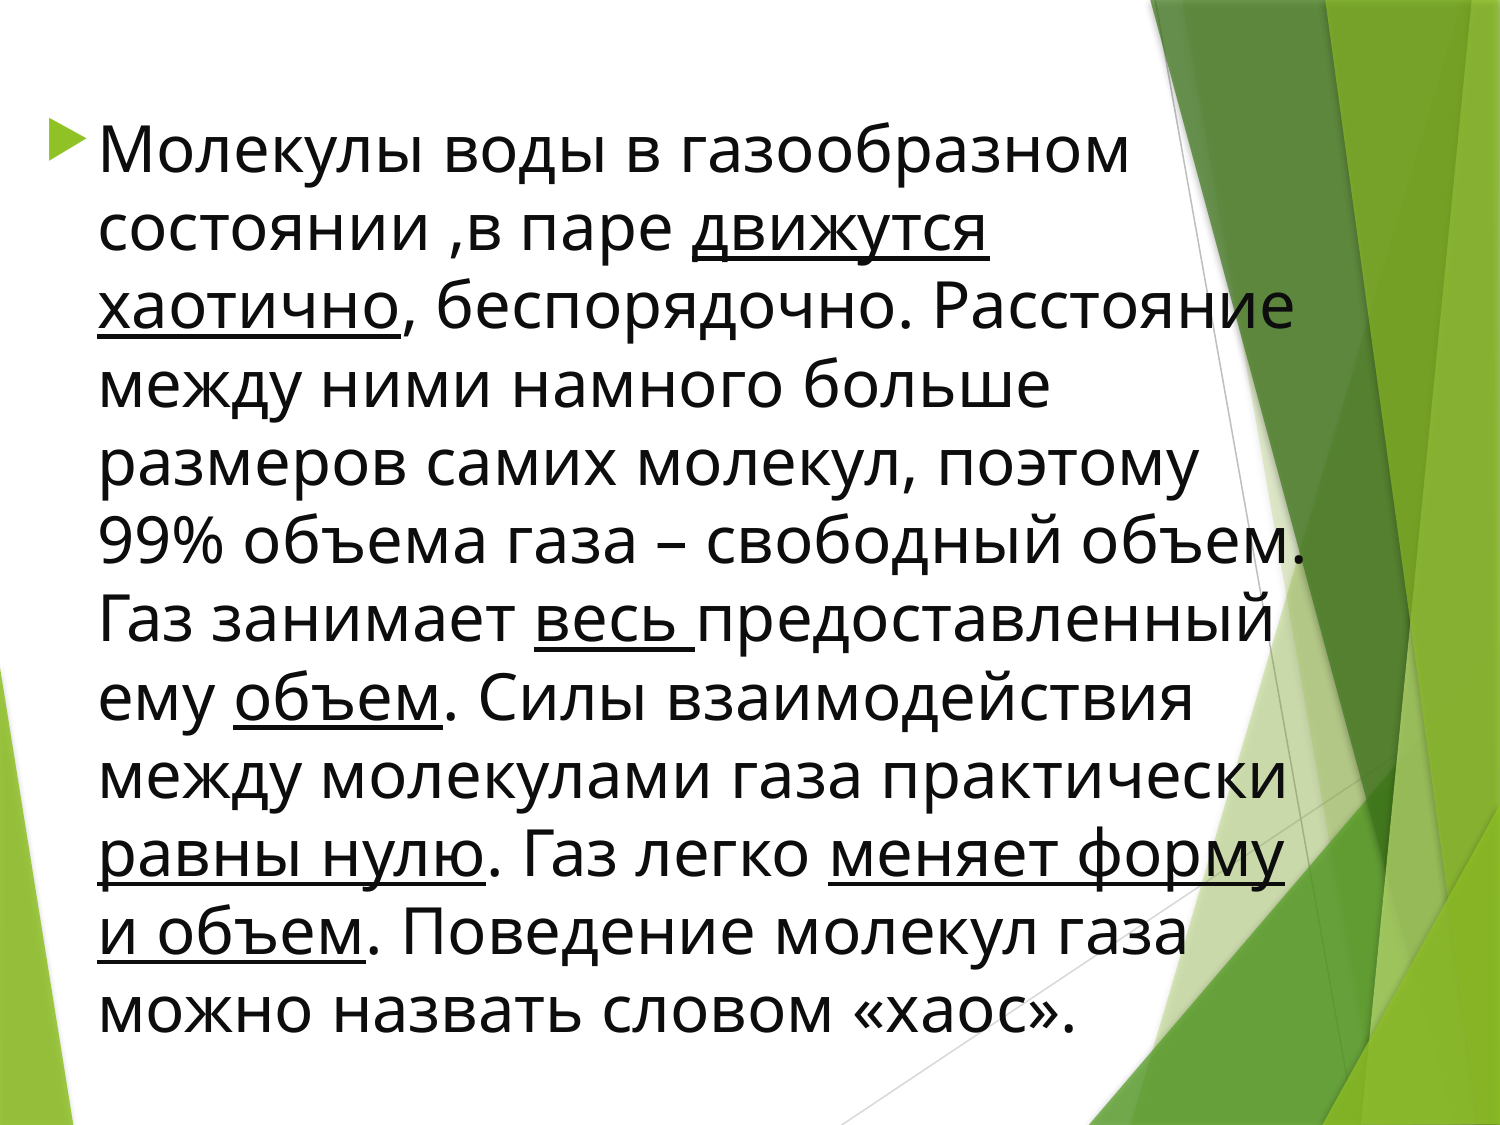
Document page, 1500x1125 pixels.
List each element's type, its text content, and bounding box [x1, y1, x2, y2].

list Молекулы воды в газообразном состоянии ,в паре движутся хаотично, беспорядочно. Расстояние между ними намного больше размеров самих молекул, поэтому 99% объема газа – свободный объем. Газ занимает весь предоставленный ему объем. Силы взаимодействия между молекулами газа практически равны нулю. Газ легко меняет форму и объем. Поведение молекул газа можно назвать словом «хаос». [29, 99, 1329, 1081]
